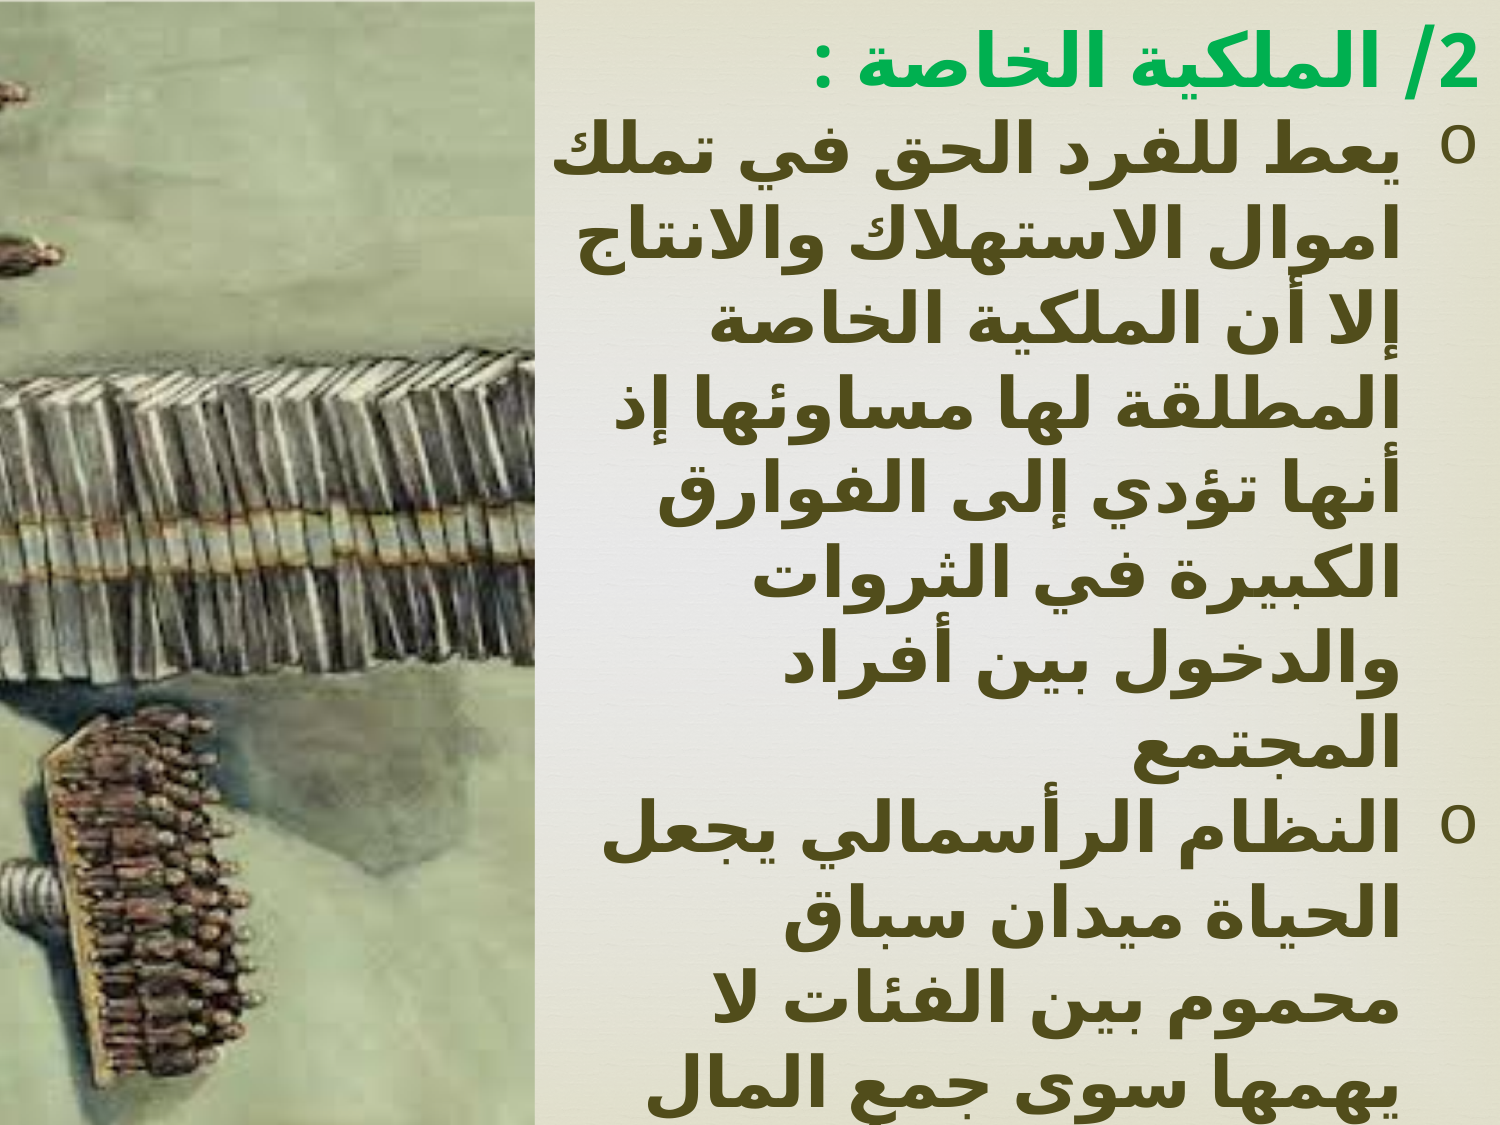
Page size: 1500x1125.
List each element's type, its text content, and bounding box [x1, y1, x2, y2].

text_box 2/ الملكية الخاصة : يعط للفرد الحق في تملك اموال الاستهلاك والانتاج إلا أن الملكية الخاصة المطلقة لها مساوئها إذ أنها تؤدي إلى الفوارق الكبيرة في الثروات والدخول بين أفراد المجتمع النظام الرأسمالي يجعل الحياة ميدان سباق محموم بين الفئات لا يهمها سوى جمع المال بكل السبل ولو أضرت بالآخرين الاقتصاد الاسلامي يقر هذا المبدأ طالما أنه تم بالطرق المشروعة والمباحة ولا تضر بالآخرين. [535, 5, 1495, 1125]
picture [0, 2, 829, 1125]
